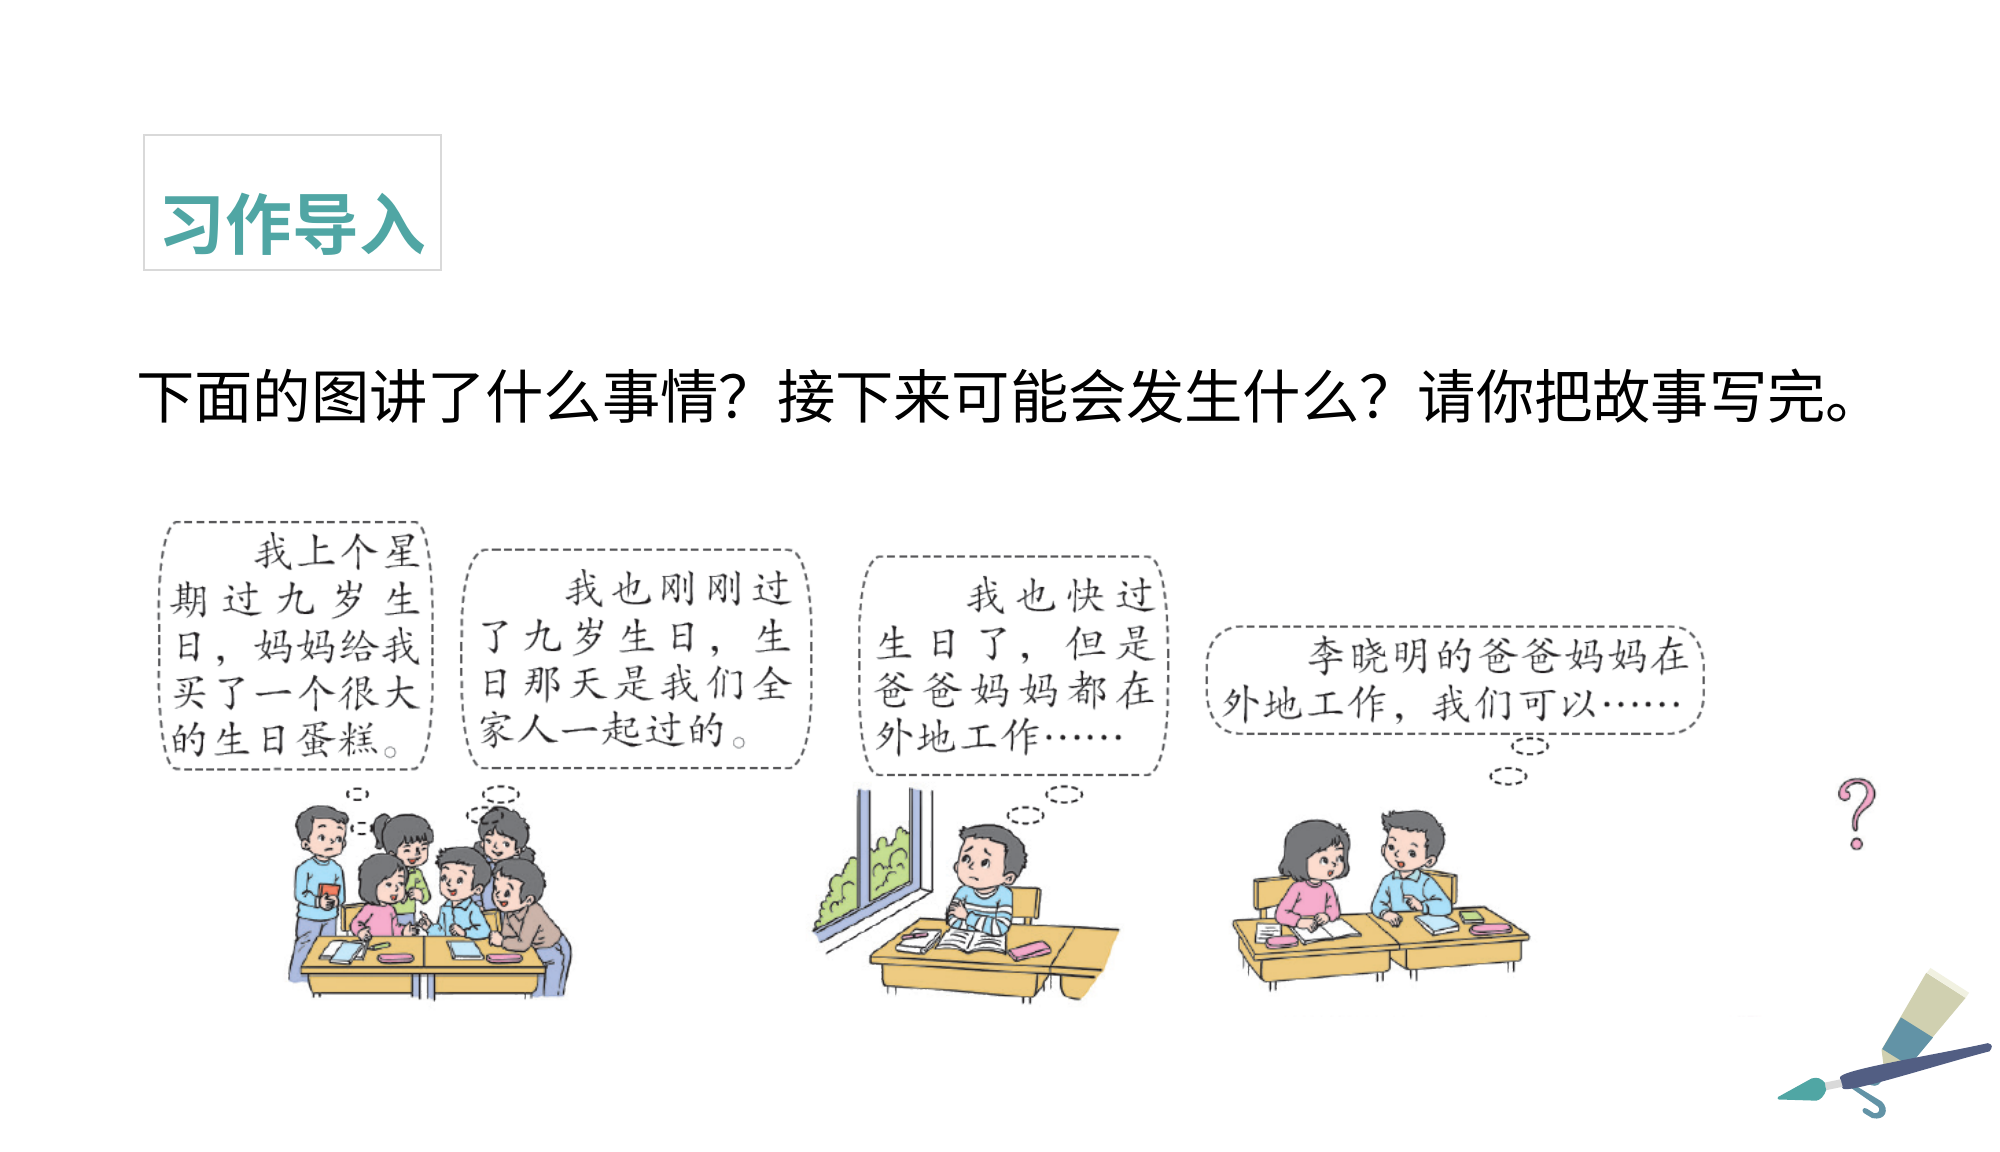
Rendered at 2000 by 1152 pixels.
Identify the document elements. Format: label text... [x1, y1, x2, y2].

text_box 习作导入 [143, 134, 442, 271]
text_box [1811, 970, 1974, 1152]
picture [143, 488, 1896, 1017]
text_box 下面的图讲了什么事情？接下来可能会发生什么？请你把故事写完。 [124, 319, 1925, 436]
